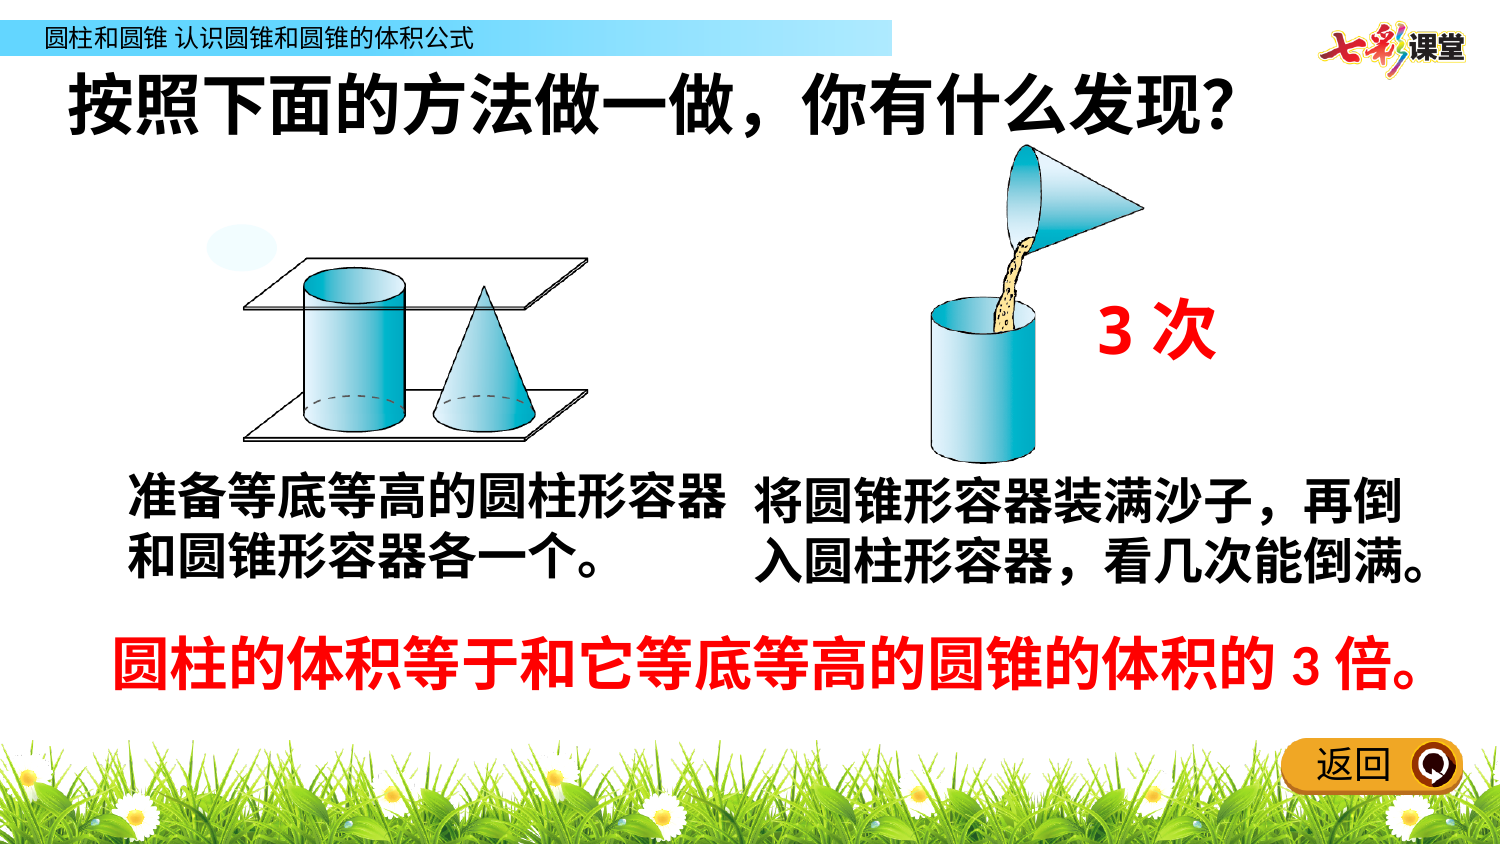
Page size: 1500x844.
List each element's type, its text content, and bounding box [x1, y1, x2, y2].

text_box 3次 [1168, 280, 1233, 375]
text_box 将圆锥形容器装满沙子，再倒 入圆柱形容器，看几次能倒满。 [753, 469, 1463, 590]
picture [0, 740, 1500, 844]
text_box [1281, 733, 1464, 795]
text_box 准备等底等高的圆柱形容器 和圆锥形容器各一个。 [112, 457, 857, 592]
text_box 圆柱的体积等于和它等底等高的圆锥的体积的3倍。 [96, 619, 1466, 705]
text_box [206, 224, 605, 458]
picture [1316, 20, 1468, 80]
picture [899, 140, 1164, 470]
text_box 按照下面的方法做一做，你有什么发现？ [53, 55, 1295, 151]
